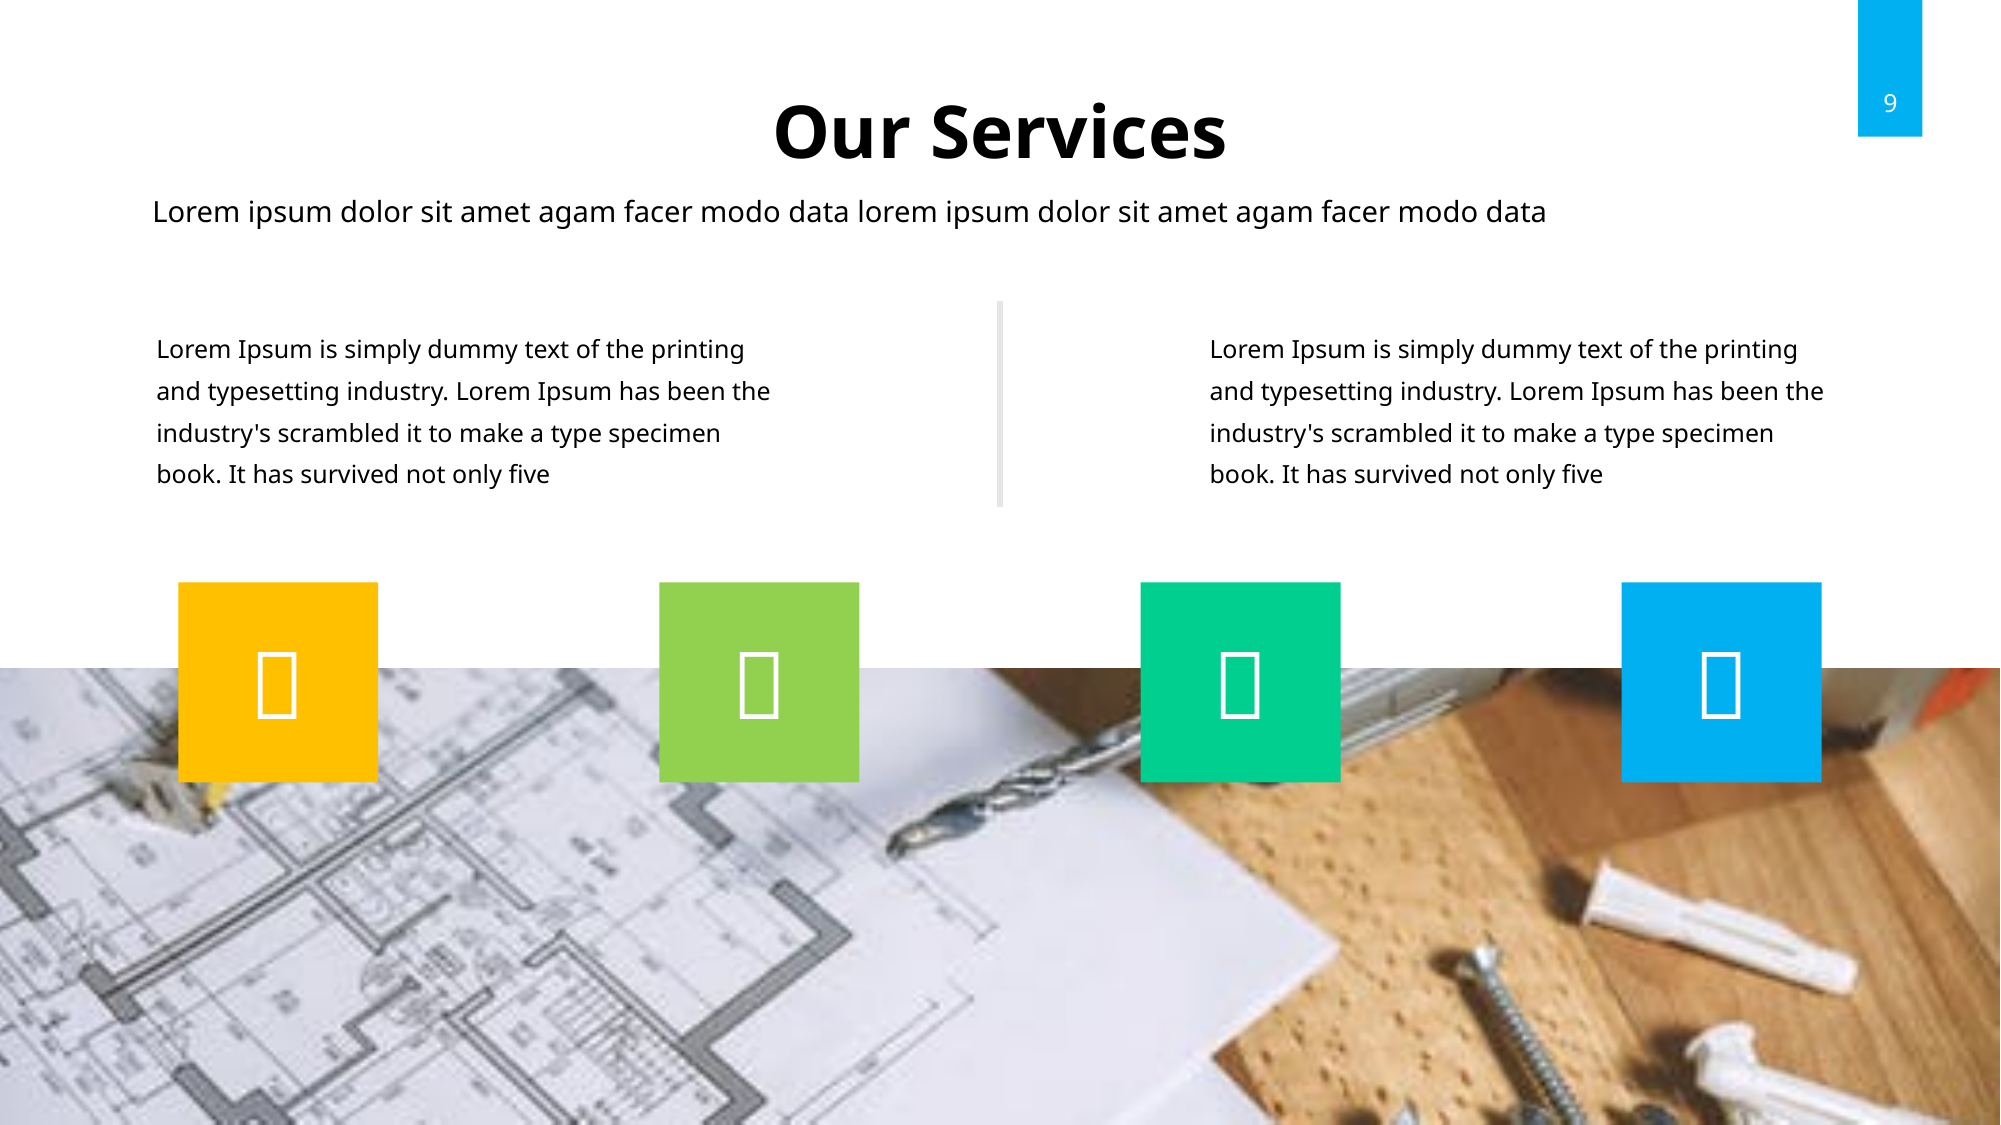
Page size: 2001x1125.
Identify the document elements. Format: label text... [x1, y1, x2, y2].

subtitle Lorem ipsum dolor sit amet agam facer modo data lorem ipsum dolor sit amet agam facer modo data [137, 186, 1863, 227]
text_box Lorem Ipsum is simply dummy text of the printing and typesetting industry. Lorem Ipsum has been the industry's scrambled it to make a type specimen book. It has survived not only five [1194, 314, 1859, 497]
title Our Services [137, 78, 1863, 186]
text_box [177, 581, 379, 668]
text_box [1621, 581, 1823, 668]
text_box  [1678, 618, 1765, 668]
text_box [658, 581, 860, 668]
picture [1702, 668, 1740, 718]
slide_number 9 [1863, 78, 1927, 130]
text_box [1140, 581, 1342, 668]
text_box  [1197, 618, 1284, 668]
text_box Lorem Ipsum is simply dummy text of the printing and typesetting industry. Lorem Ipsum has been the industry's scrambled it to make a type specimen book. It has survived not only five [141, 314, 806, 497]
picture [0, 668, 2000, 1125]
text_box  [716, 618, 803, 668]
text_box  [235, 618, 322, 668]
